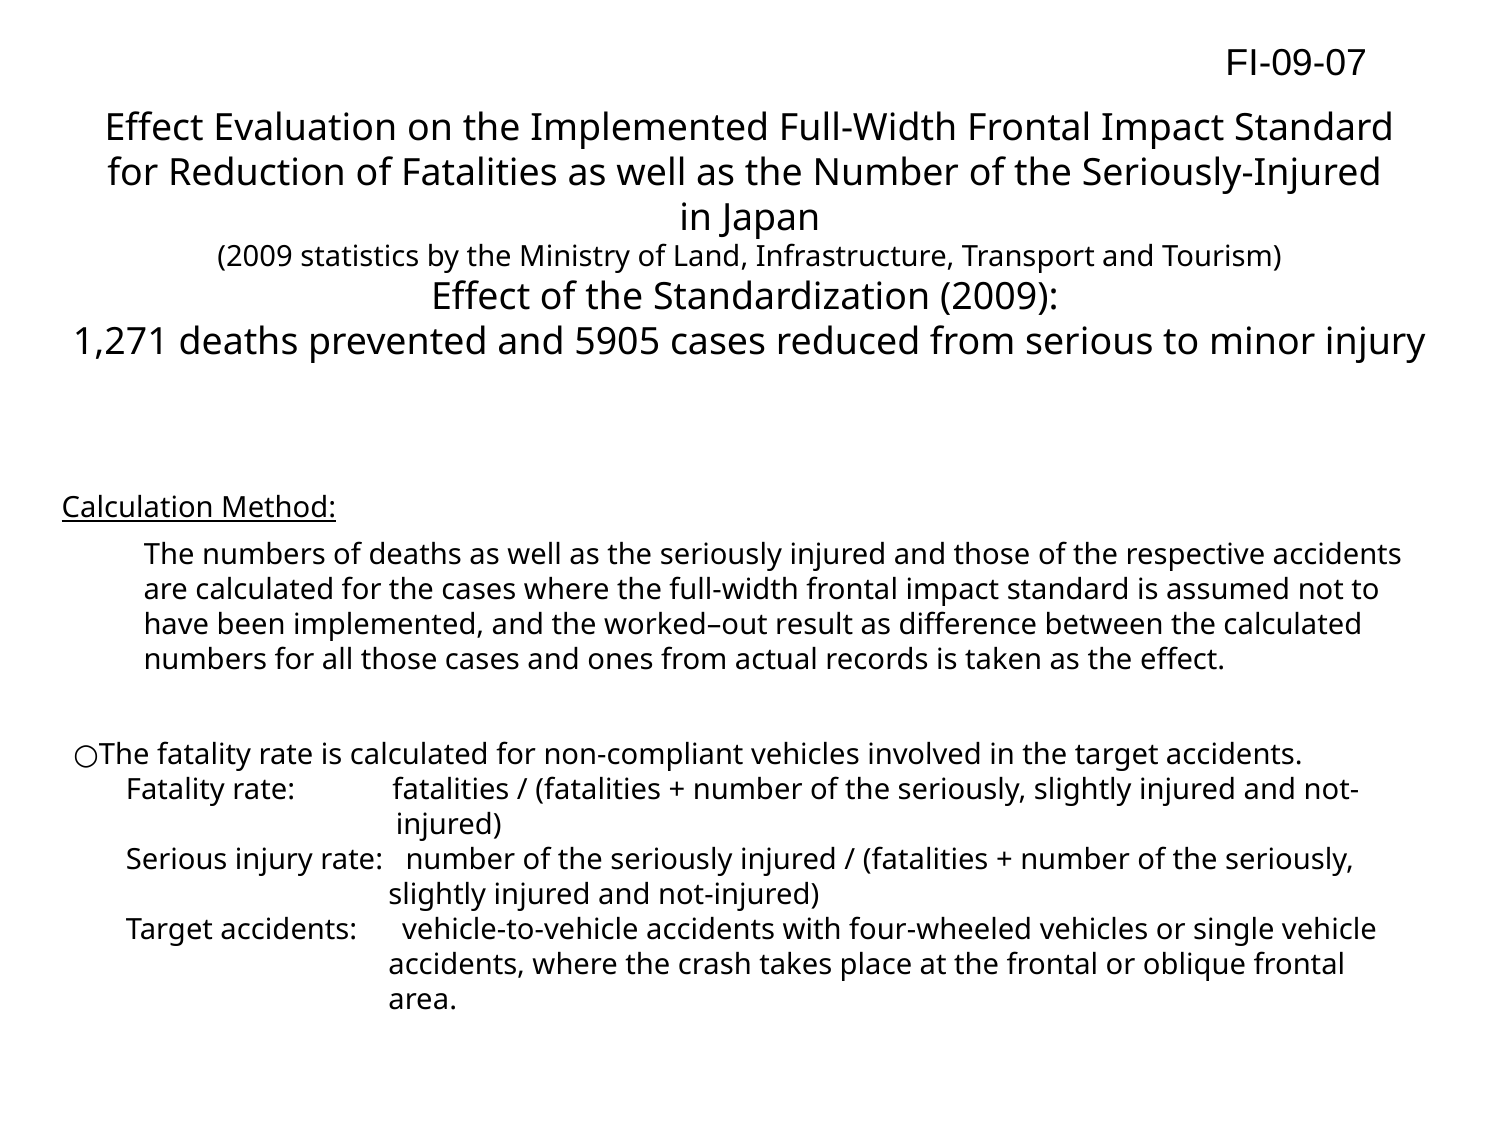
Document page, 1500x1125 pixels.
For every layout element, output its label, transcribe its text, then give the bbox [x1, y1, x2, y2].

text_box ○The fatality rate is calculated for non-compliant vehicles involved in the target accidents. Fatality rate: fatalities / (fatalities + number of the seriously, slightly injured and not- injured) Serious injury rate: number of the seriously injured / (fatalities + number of the seriously, slightly injured and not-injured) Target accidents: vehicle-to-vehicle accidents with four-wheeled vehicles or single vehicle accidents, where the crash takes place at the frontal or oblique frontal area. [58, 728, 1430, 1023]
text_box FI-09-07 [1210, 30, 1436, 91]
text_box The numbers of deaths as well as the seriously injured and those of the respective accidents are calculated for the cases where the full-width frontal impact standard is assumed not to have been implemented, and the worked–out result as difference between the calculated numbers for all those cases and ones from actual records is taken as the effect. [128, 528, 1418, 683]
text_box Effect Evaluation on the Implemented Full-Width Frontal Impact Standard for Reduction of Fatalities as well as the Number of the Seriously-Injured in Japan (2009 statistics by the Ministry of Land, Infrastructure, Transport and Tourism) Effect of the Standardization (2009): 1,271 deaths prevented and 5905 cases reduced from serious to minor injury [35, 95, 1465, 370]
text_box Calculation Method: [46, 480, 352, 531]
